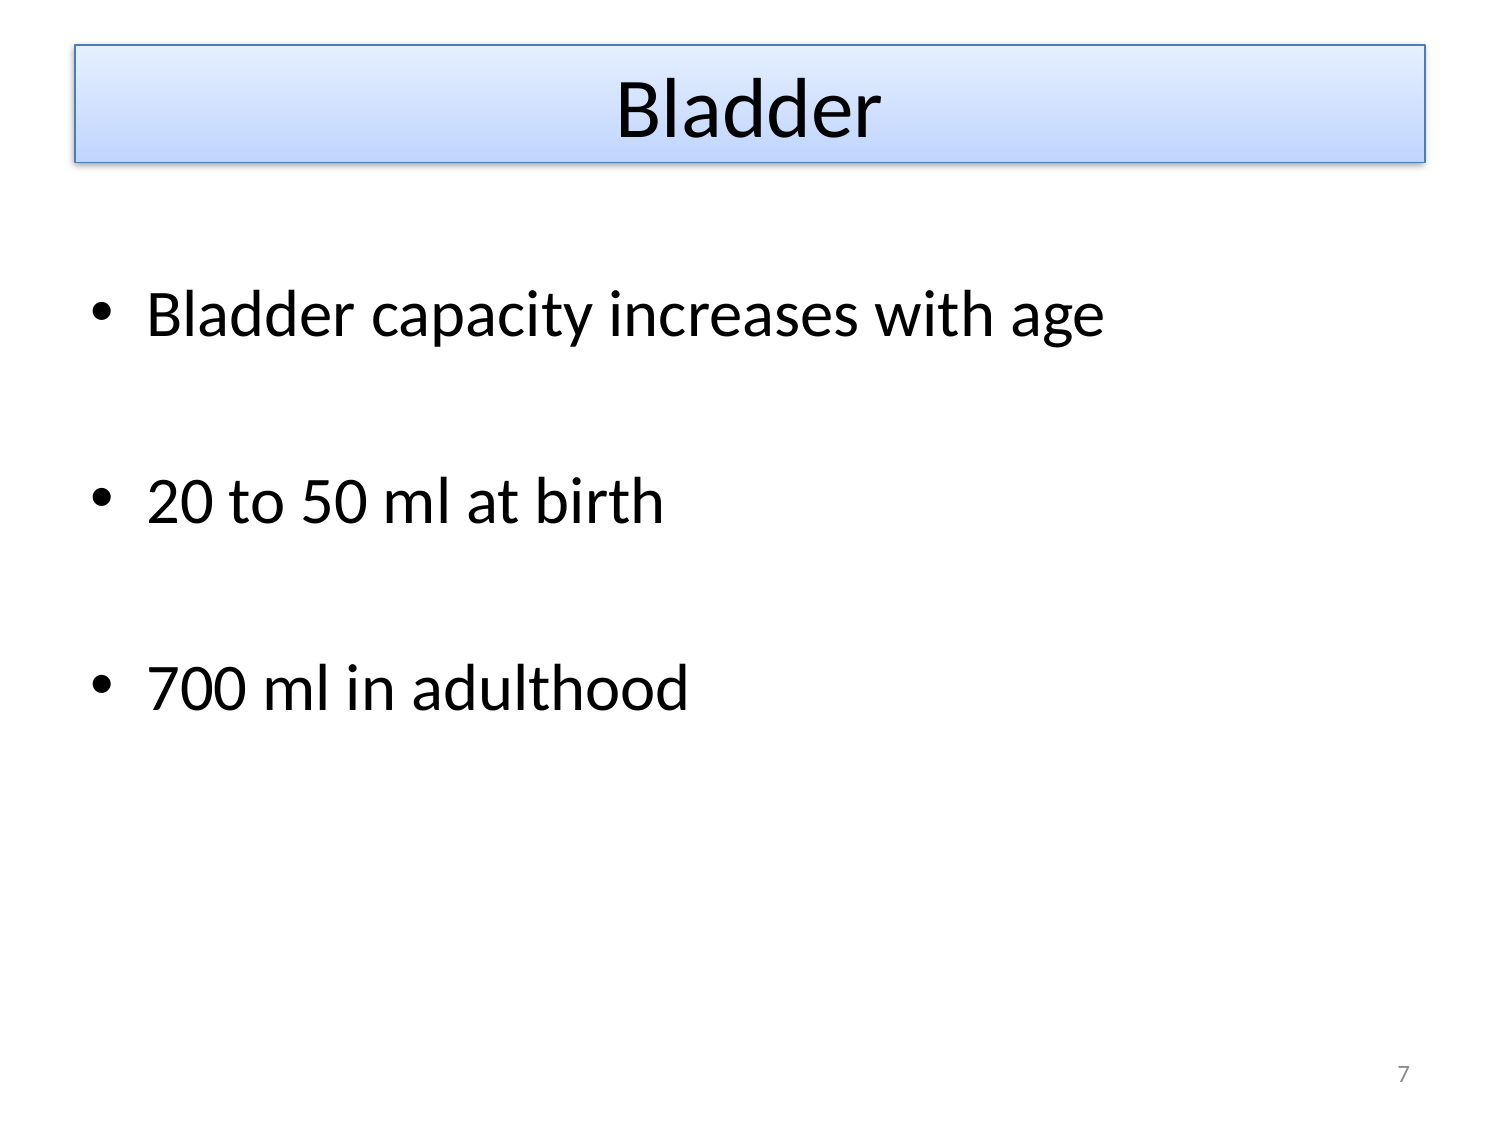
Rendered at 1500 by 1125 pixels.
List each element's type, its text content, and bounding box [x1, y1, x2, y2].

slide_number 7 [1074, 1042, 1425, 1103]
list Bladder capacity increases with age 20 to 50 ml at birth 700 ml in adulthood [75, 262, 1425, 1005]
title Bladder [74, 44, 1426, 163]
